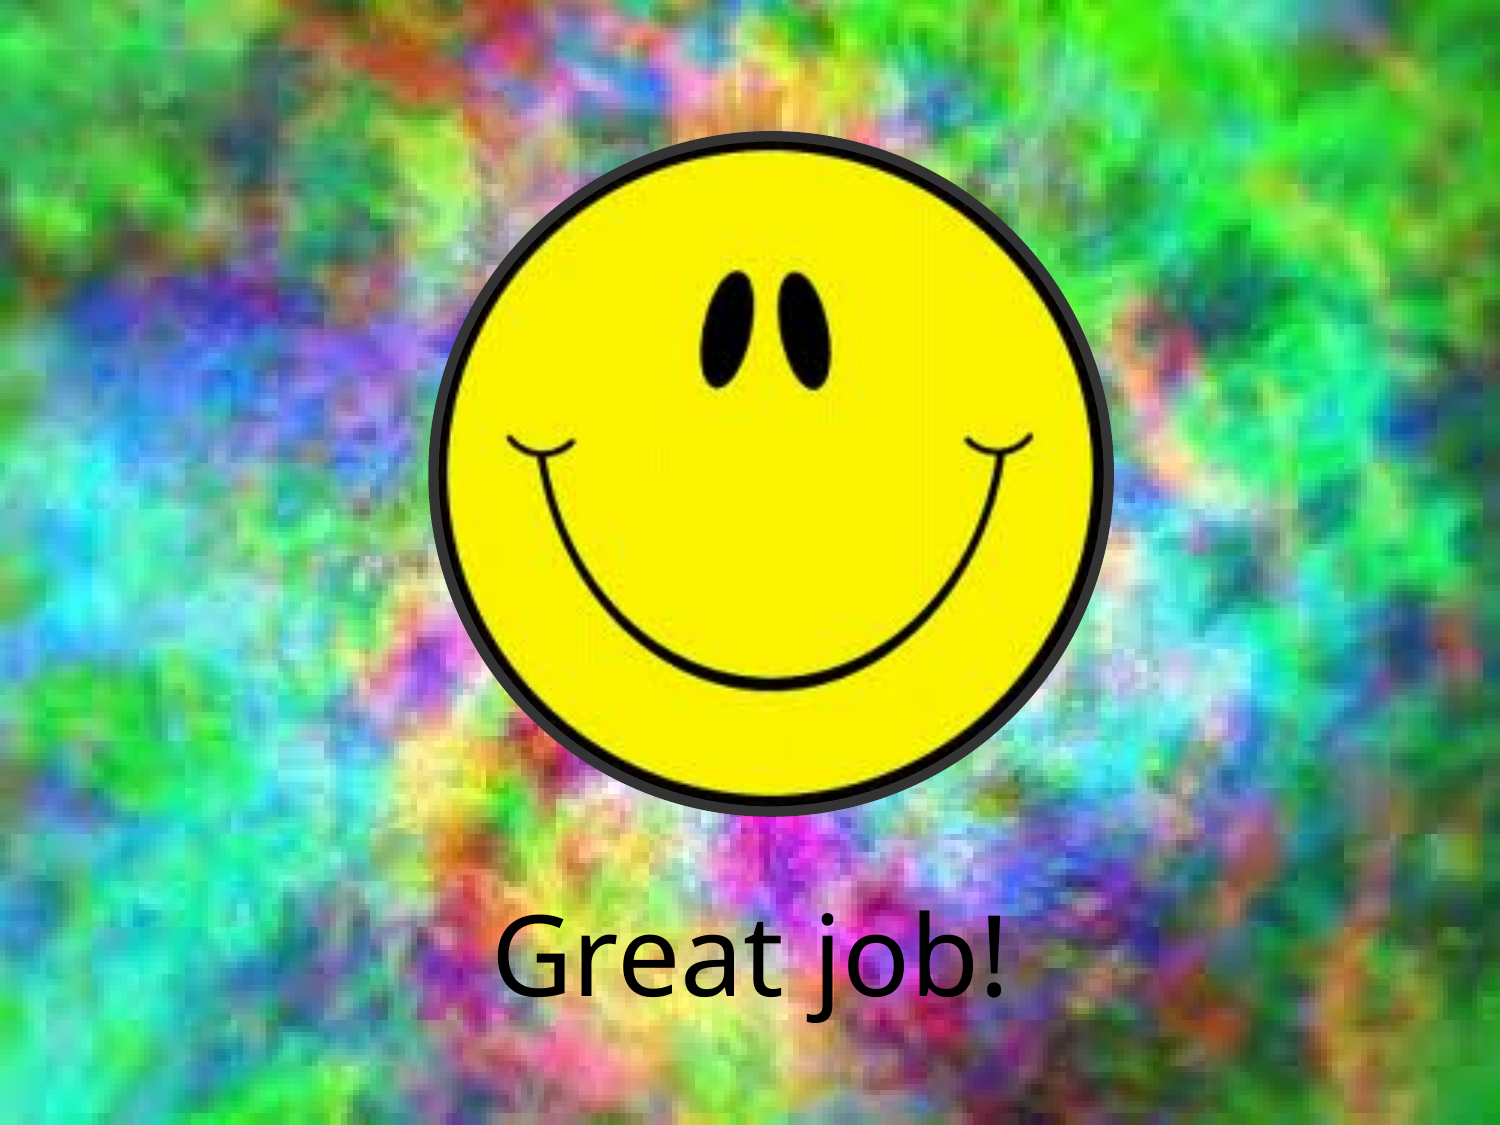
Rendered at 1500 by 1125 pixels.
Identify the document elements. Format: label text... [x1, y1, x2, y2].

text_box Great job! [476, 876, 1025, 1027]
picture [0, 0, 1500, 1125]
